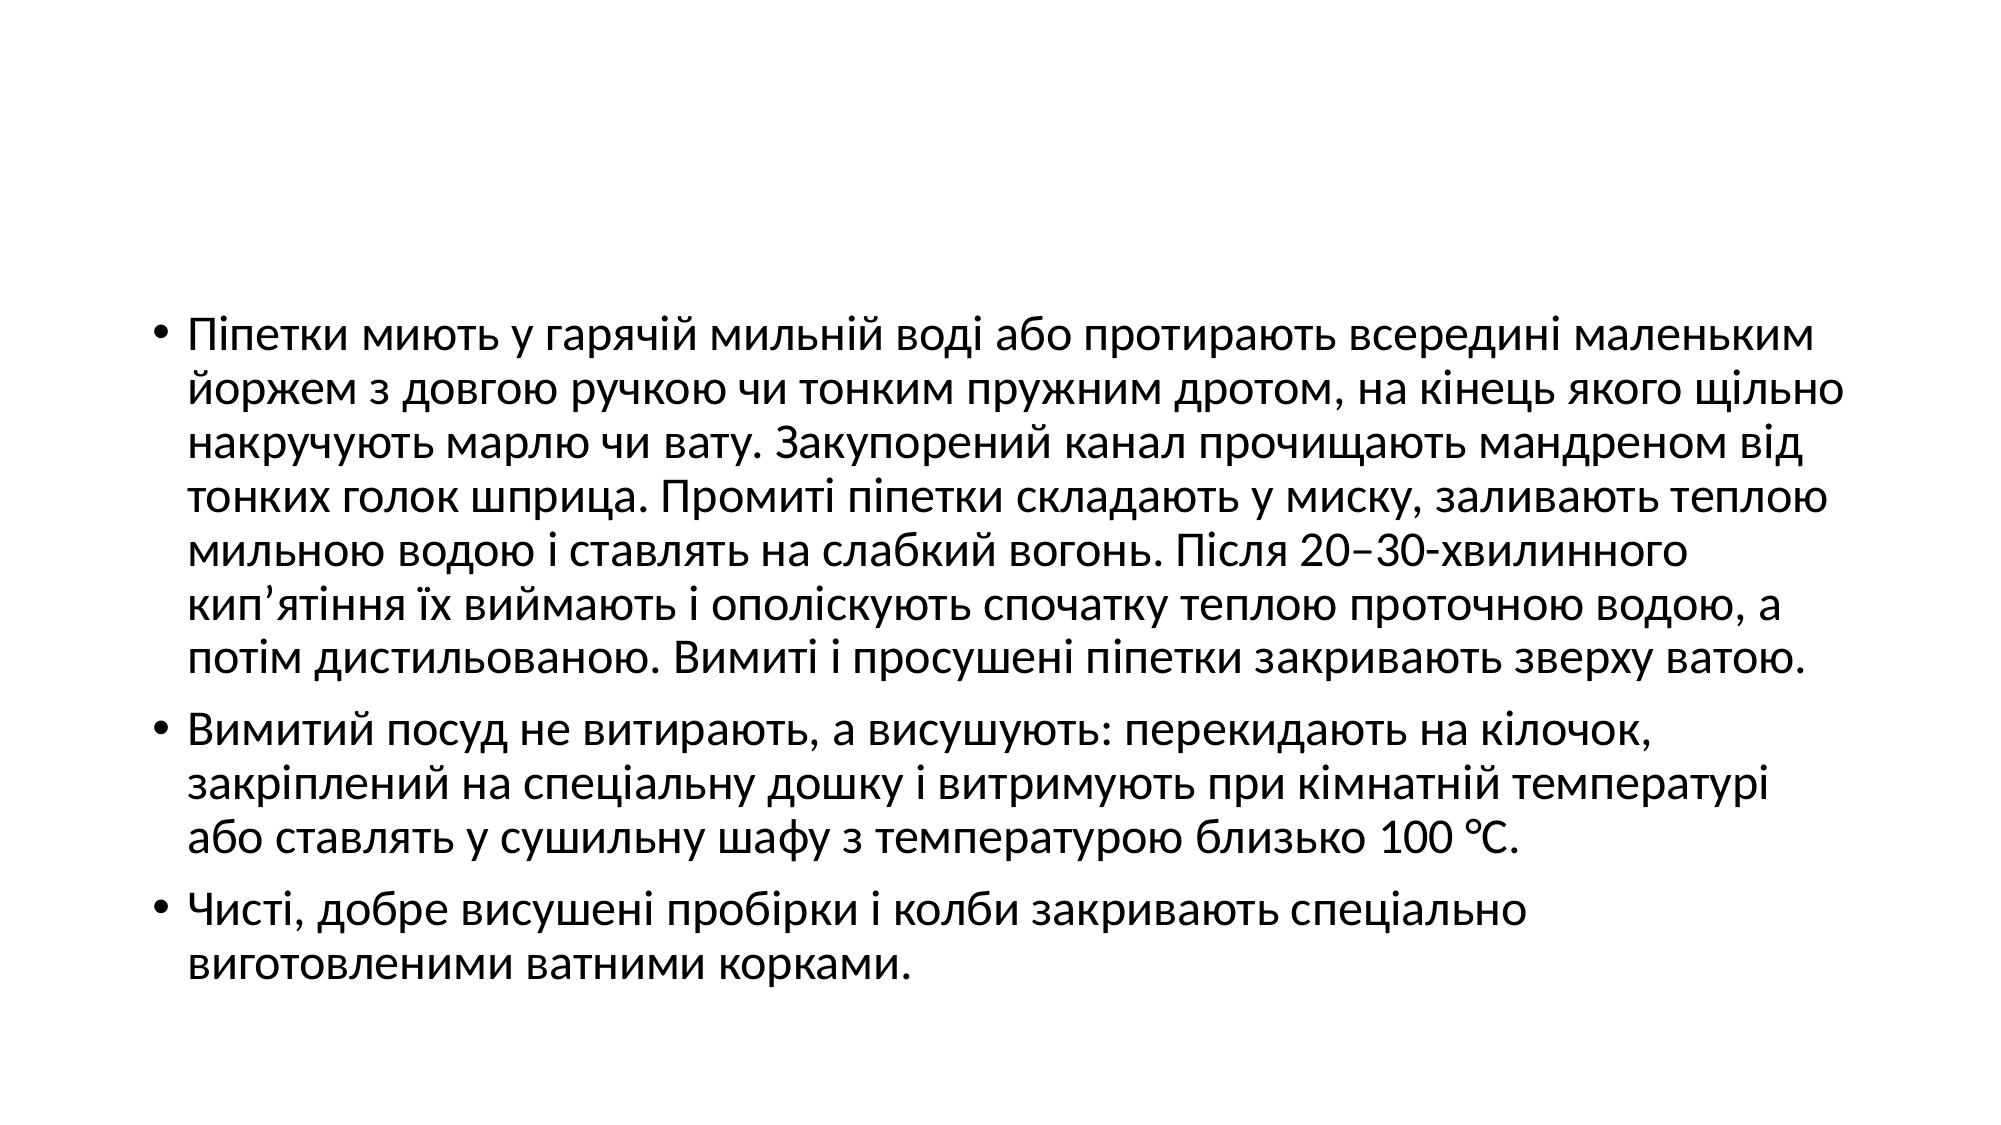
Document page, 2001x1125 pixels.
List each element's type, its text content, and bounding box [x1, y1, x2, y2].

list Піпетки миють у гарячій мильній воді або протирають всередині маленьким йоржем з довгою ручкою чи тонким пружним дротом, на кінець якого щільно накручують марлю чи вату. Закупорений канал прочищають мандреном від тонких голок шприца. Промиті піпетки складають у миску, заливають теплою мильною водою і ставлять на слабкий вогонь. Після 20–30-хвилинного кип’ятіння їх виймають і ополіскують спочатку теплою проточною водою, а потім дистильованою. Вимиті і просушені піпетки закривають зверху ватою. Вимитий посуд не витирають, а висушують: перекидають на кілочок, закріплений на спеціальну дошку і витримують при кімнатній температурі або ставлять у сушильну шафу з температурою близько 100 °С. Чисті, добре висушені пробірки і колби закривають спеціально виготовленими ватними корками. [137, 299, 1863, 1014]
